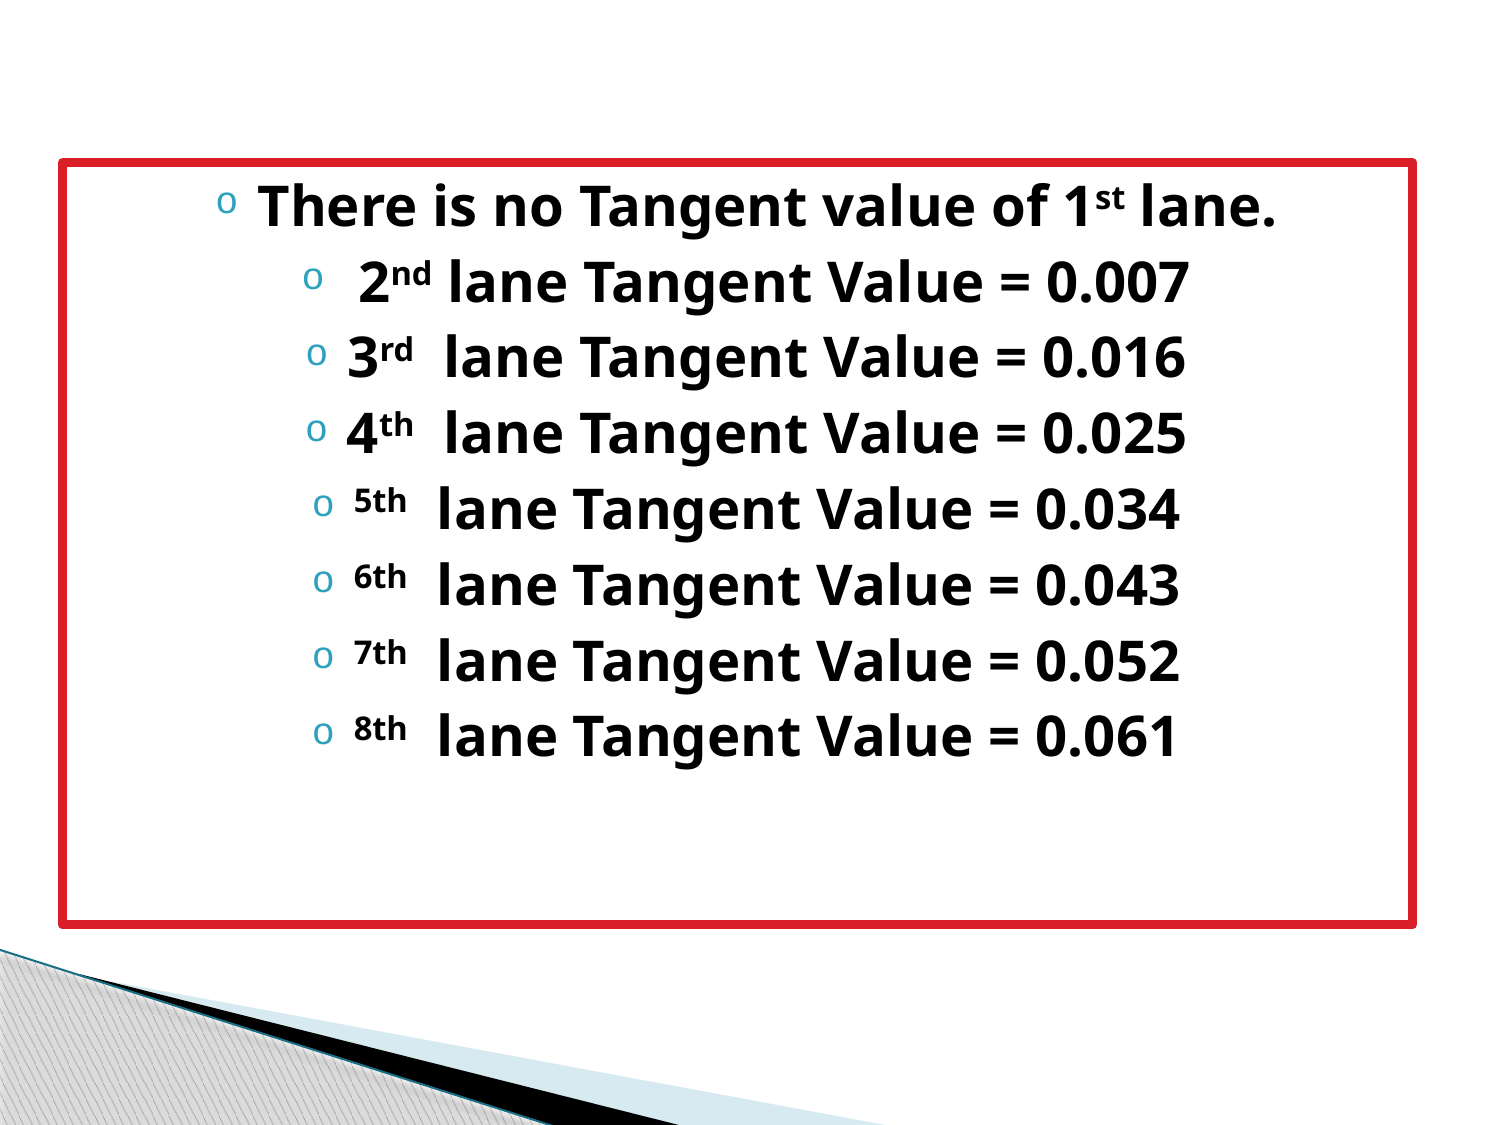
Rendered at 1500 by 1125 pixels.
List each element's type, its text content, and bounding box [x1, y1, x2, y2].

list There is no Tangent value of 1st lane. 2nd lane Tangent Value = 0.007 3rd lane Tangent Value = 0.016 4th lane Tangent Value = 0.025 5th lane Tangent Value = 0.034 6th lane Tangent Value = 0.043 7th lane Tangent Value = 0.052 8th lane Tangent Value = 0.061 [58, 158, 1417, 929]
